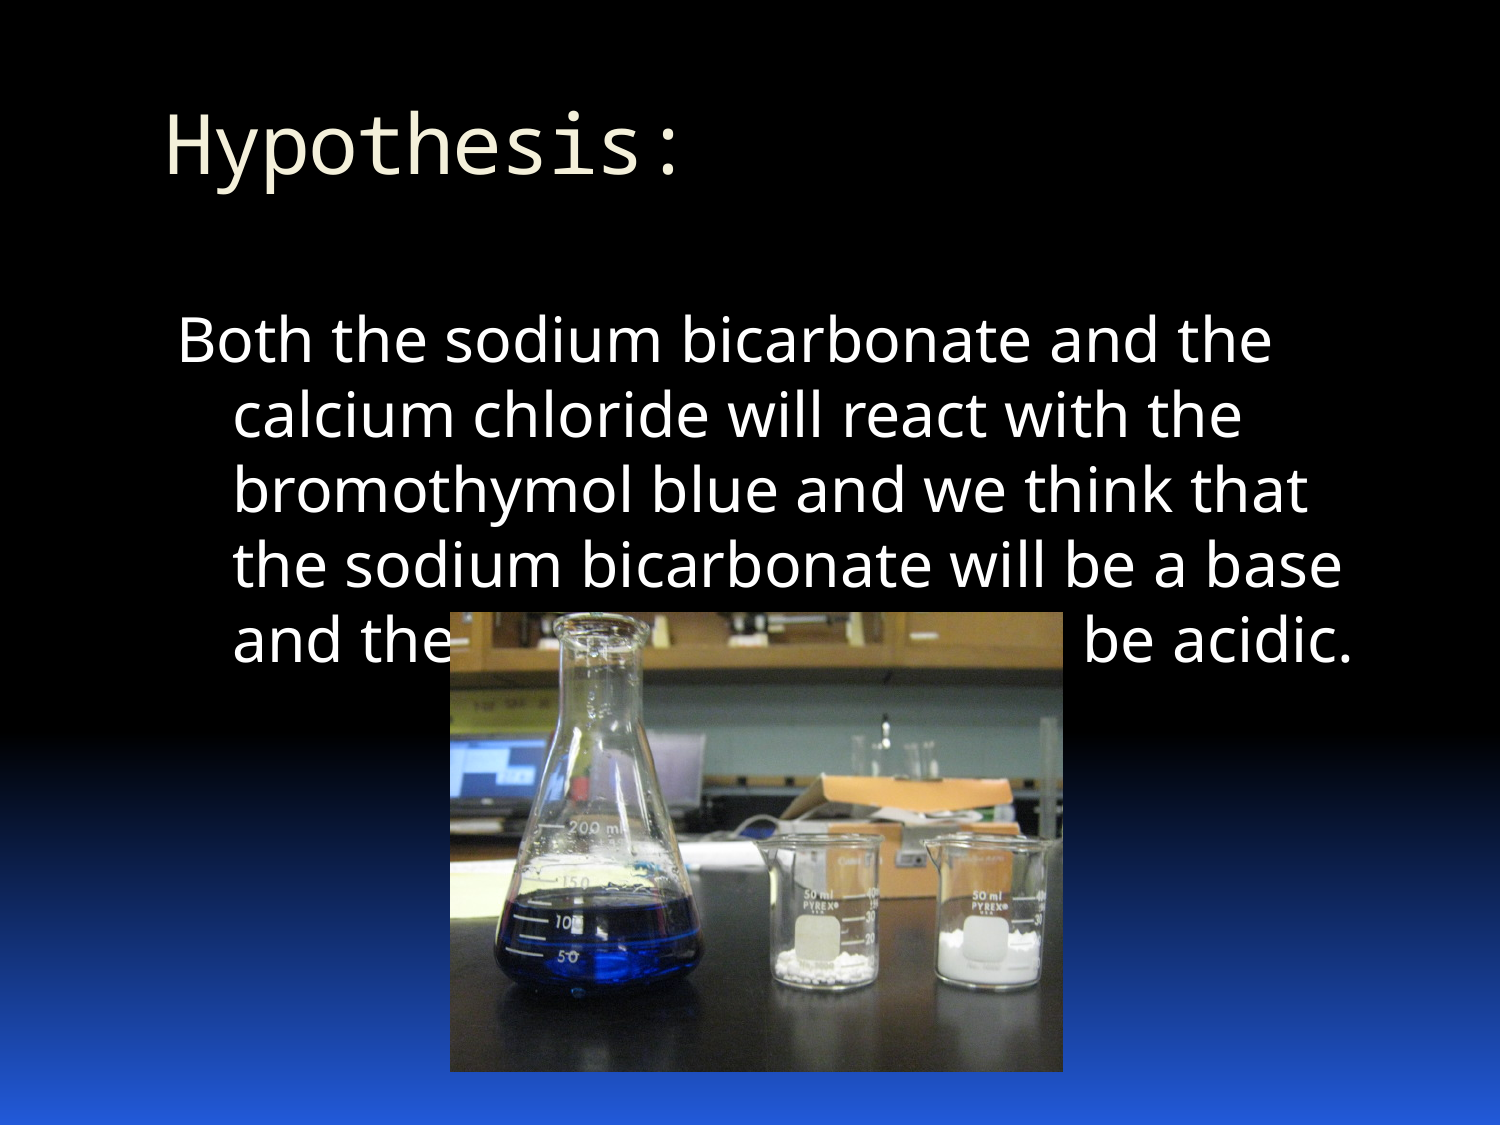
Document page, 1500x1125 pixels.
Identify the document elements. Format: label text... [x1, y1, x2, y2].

list Both the sodium bicarbonate and the calcium chloride will react with the bromothymol blue and we think that the sodium bicarbonate will be a base and the calcium chloride will be acidic. [150, 292, 1425, 1043]
title Hypothesis: [150, 83, 1425, 234]
picture [449, 612, 1063, 1073]
